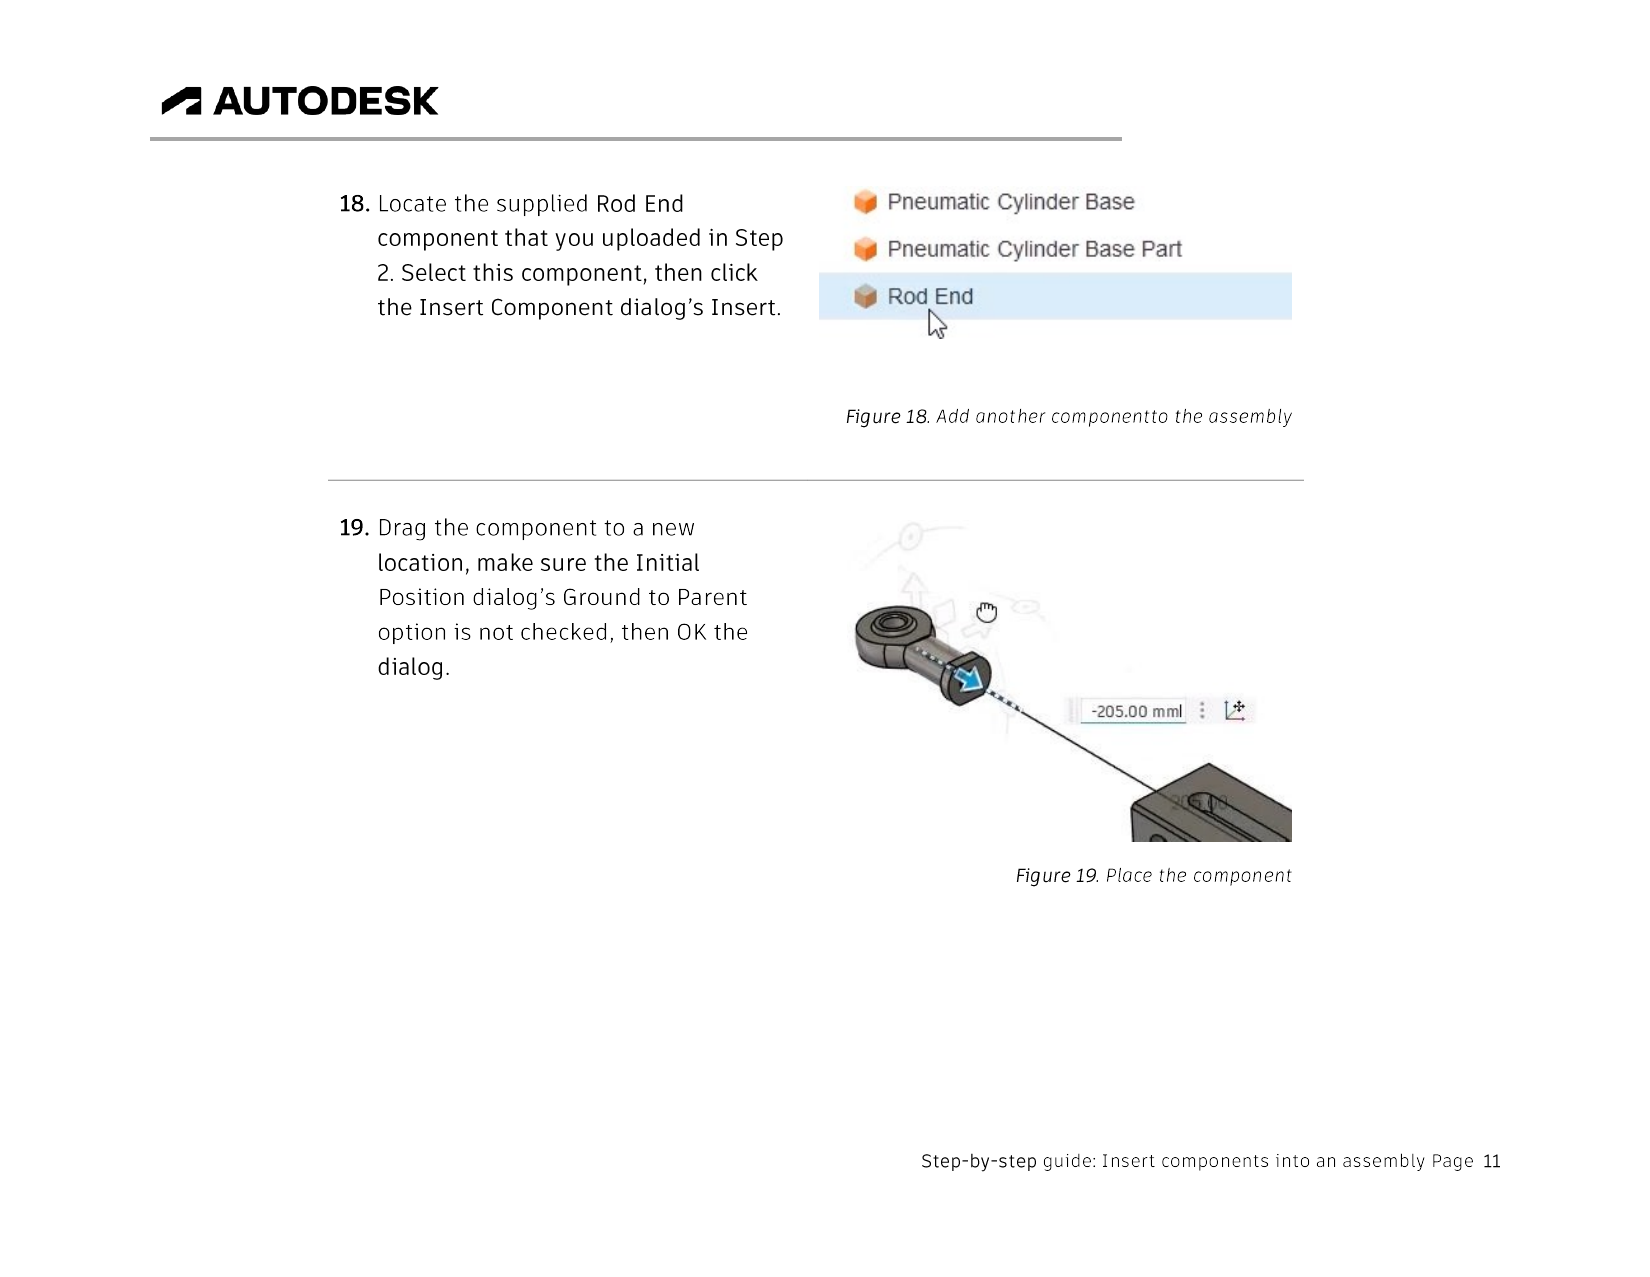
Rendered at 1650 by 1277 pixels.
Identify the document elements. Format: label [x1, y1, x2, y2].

text_box [920, 1147, 1510, 1175]
text_box [845, 403, 1303, 430]
text_box [339, 511, 766, 683]
picture [847, 520, 1293, 843]
picture [819, 186, 1292, 339]
text_box [1015, 862, 1303, 889]
text_box [339, 187, 803, 324]
picture [160, 86, 439, 116]
